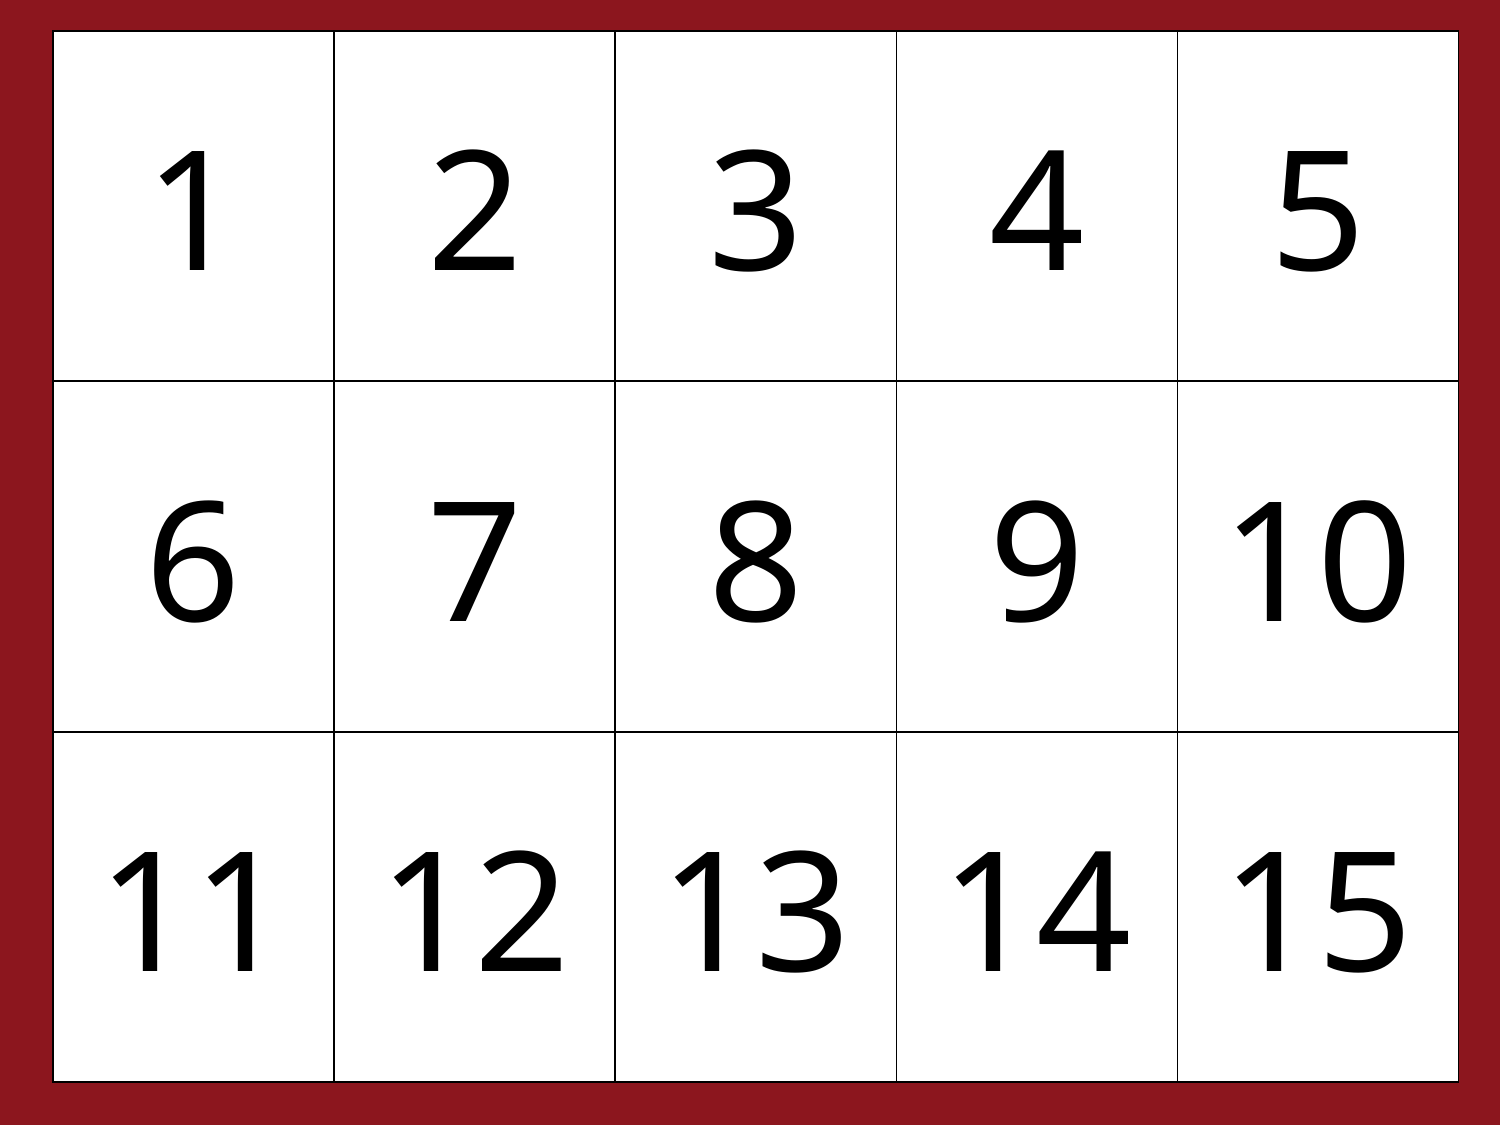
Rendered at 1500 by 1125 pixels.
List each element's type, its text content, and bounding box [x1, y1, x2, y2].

table_header 2 [335, 32, 614, 380]
table_cell 14 [897, 733, 1177, 1081]
table_cell 6 [54, 382, 333, 731]
table_header 3 [616, 32, 896, 380]
table_cell 13 [616, 733, 896, 1081]
table_cell 12 [335, 733, 614, 1081]
table_cell 9 [897, 382, 1177, 731]
table_header 1 [54, 32, 333, 380]
table_cell 11 [54, 733, 333, 1081]
table_header 5 [1178, 32, 1458, 380]
table_header 4 [897, 32, 1177, 380]
text_box [0, 0, 1500, 1125]
table_cell 7 [335, 382, 614, 731]
table_cell 8 [616, 382, 896, 731]
table_cell 10 [1178, 382, 1458, 731]
table_cell 15 [1178, 733, 1458, 1081]
